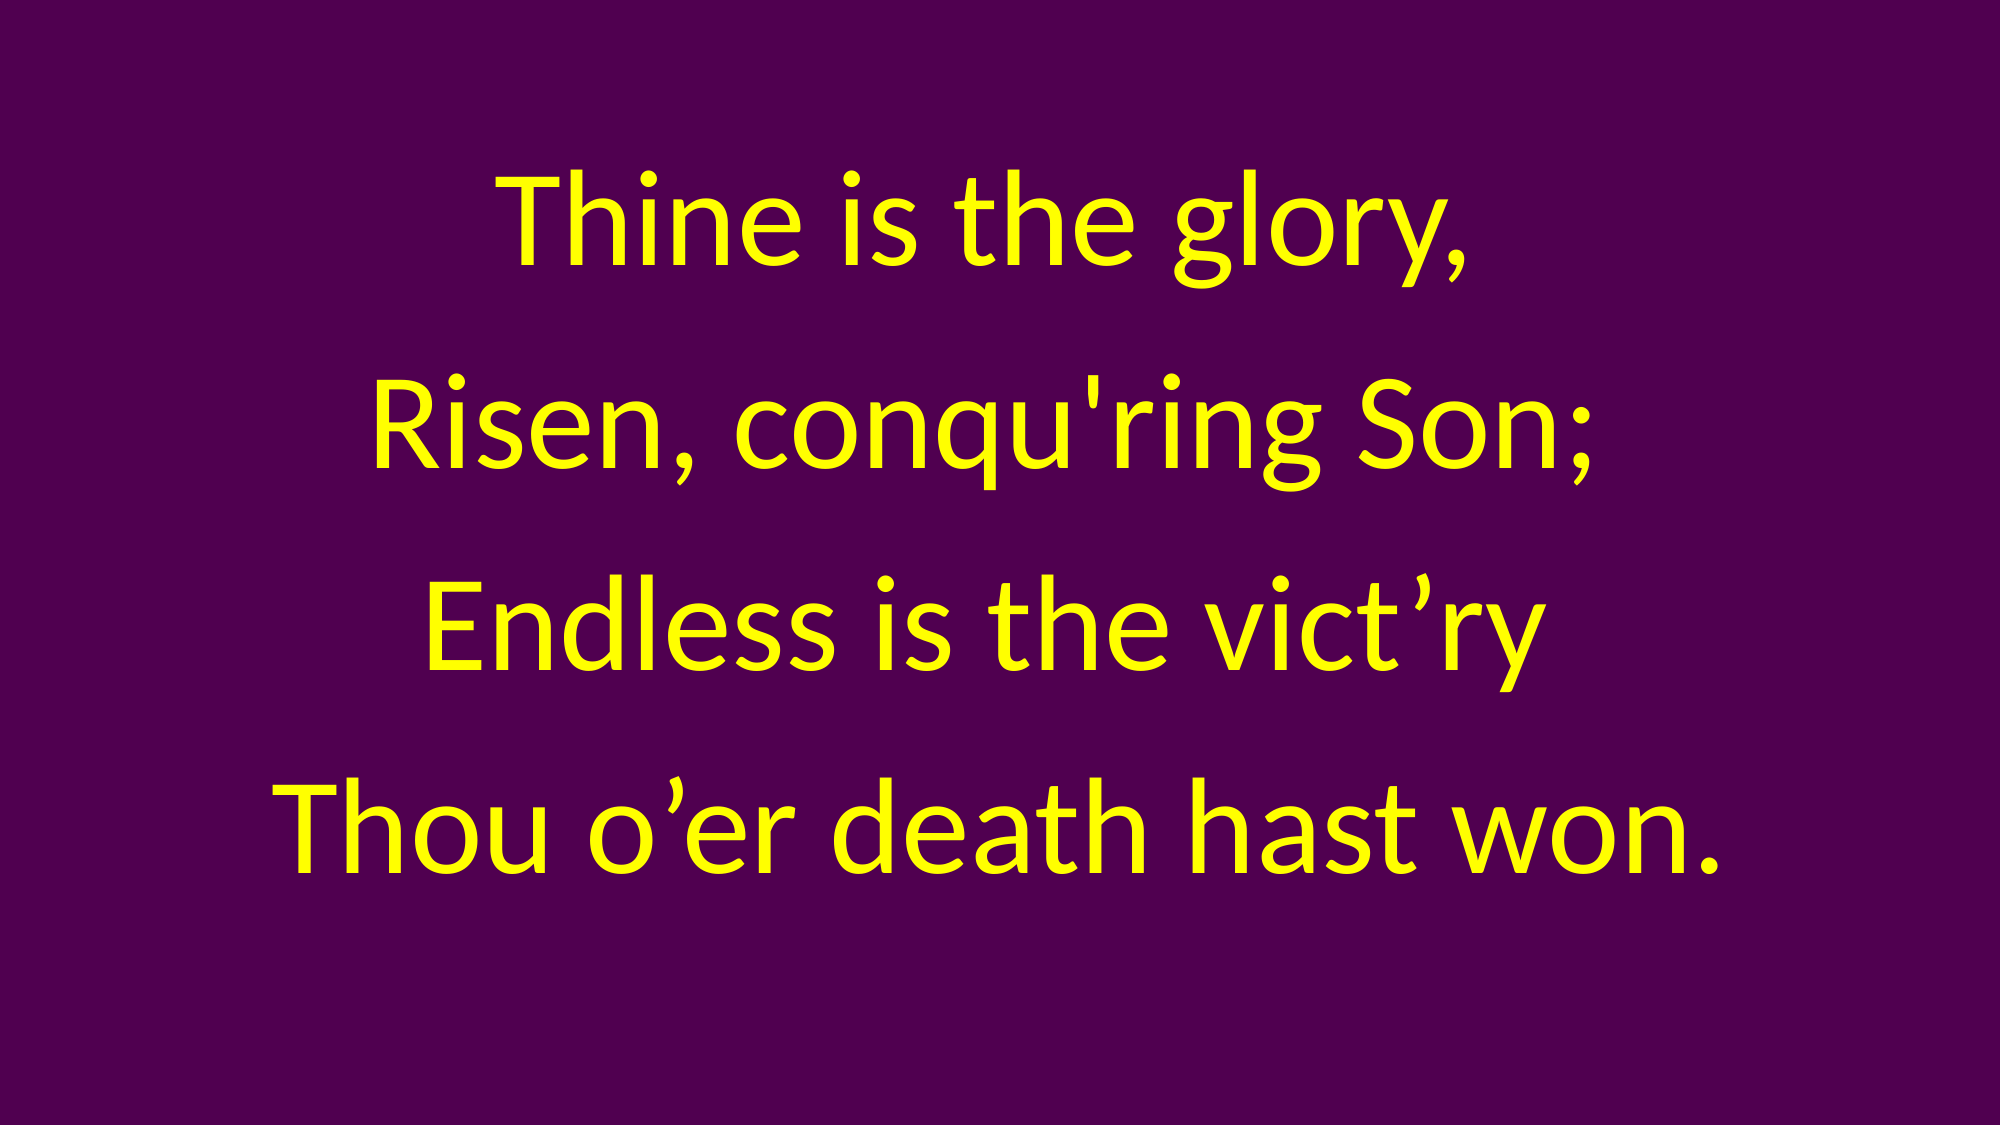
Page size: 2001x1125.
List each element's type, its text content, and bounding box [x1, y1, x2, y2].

text_box Thine is the glory, Risen, conqu'ring Son; Endless is the vict’ry Thou o’er death hast won. [0, 121, 2000, 908]
